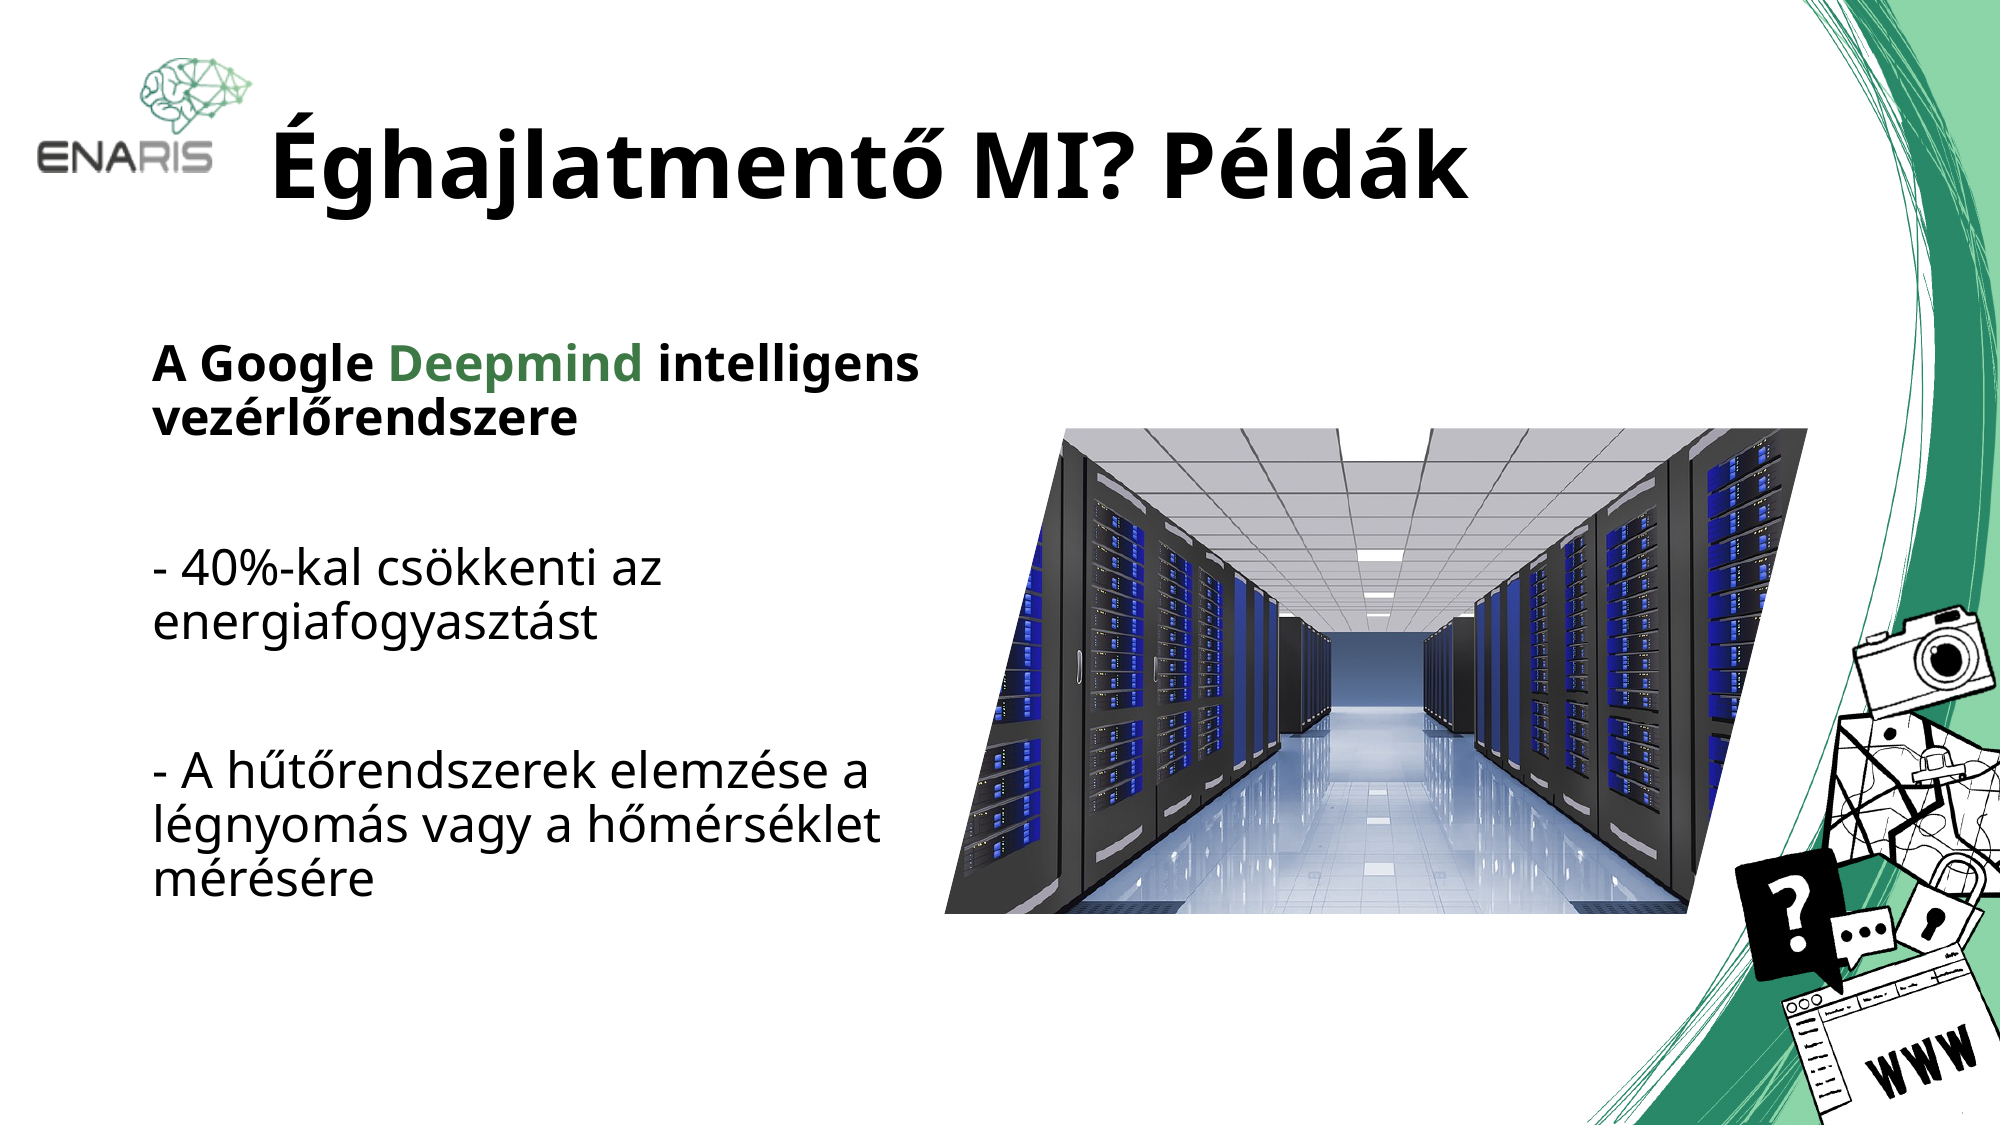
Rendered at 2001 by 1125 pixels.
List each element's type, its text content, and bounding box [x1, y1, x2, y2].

picture [408, 0, 2000, 1125]
title Éghajlatmentő MI? Példák [253, 59, 1863, 278]
list A Google Deepmind intelligens vezérlőrendszere - 40%-kal csökkenti az energiafogyasztást - A hűtőrendszerek elemzése a légnyomás vagy a hőmérséklet mérésére [137, 330, 945, 1012]
picture [37, 58, 254, 173]
